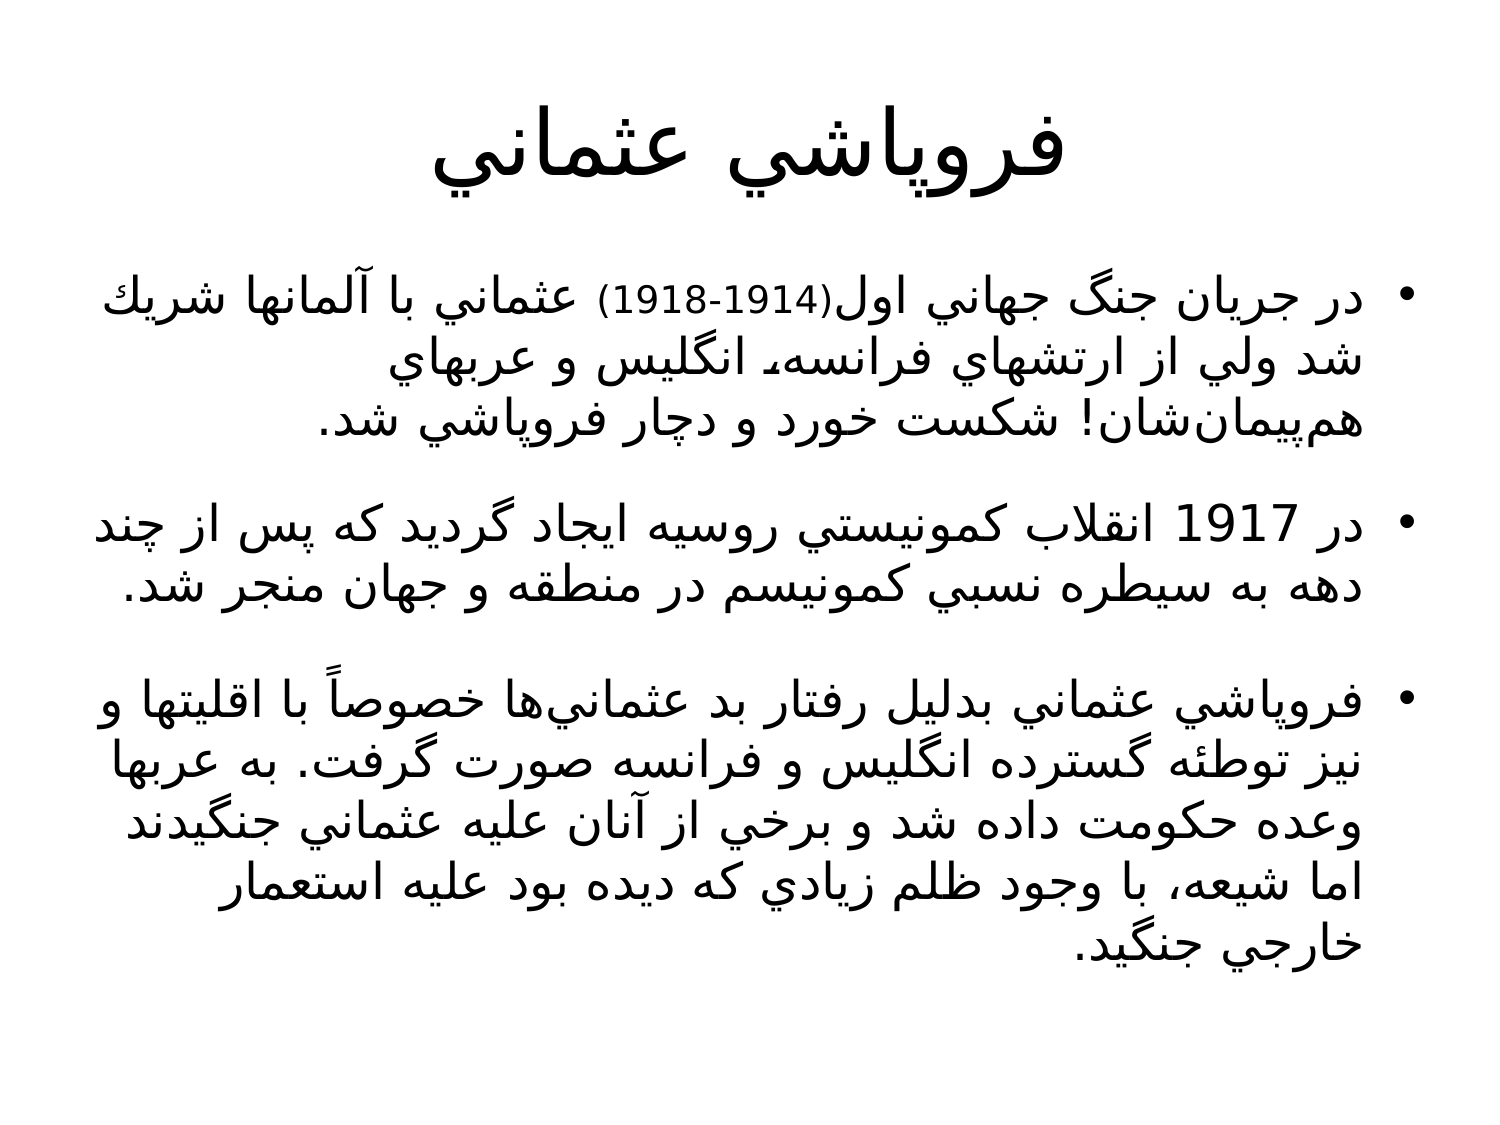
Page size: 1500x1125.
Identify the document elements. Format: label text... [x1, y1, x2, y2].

list در جريان جنگ جهاني اول(1914-1918) عثماني با آلمانها شريك شد ولي از ارتشهاي فرانسه، انگليس و عربهاي هم‌پيمان‌شان! شكست خورد و دچار فروپاشي شد. در 1917 انقلاب كمونيستي روسيه ايجاد گرديد كه پس از چند دهه به سيطره نسبي كمونيسم در منطقه و جهان منجر شد. فروپاشي عثماني بدليل رفتار بد عثماني‌ها خصوصاً با اقليتها و نيز توطئه گسترده انگليس و فرانسه صورت گرفت. به عربها وعده حكومت داده شد و برخي از آنان عليه عثماني جنگيدند اما شيعه، با وجود ظلم زيادي كه ديده بود عليه استعمار خارجي جنگيد. [76, 255, 1427, 998]
title فروپاشي عثماني [75, 45, 1425, 233]
